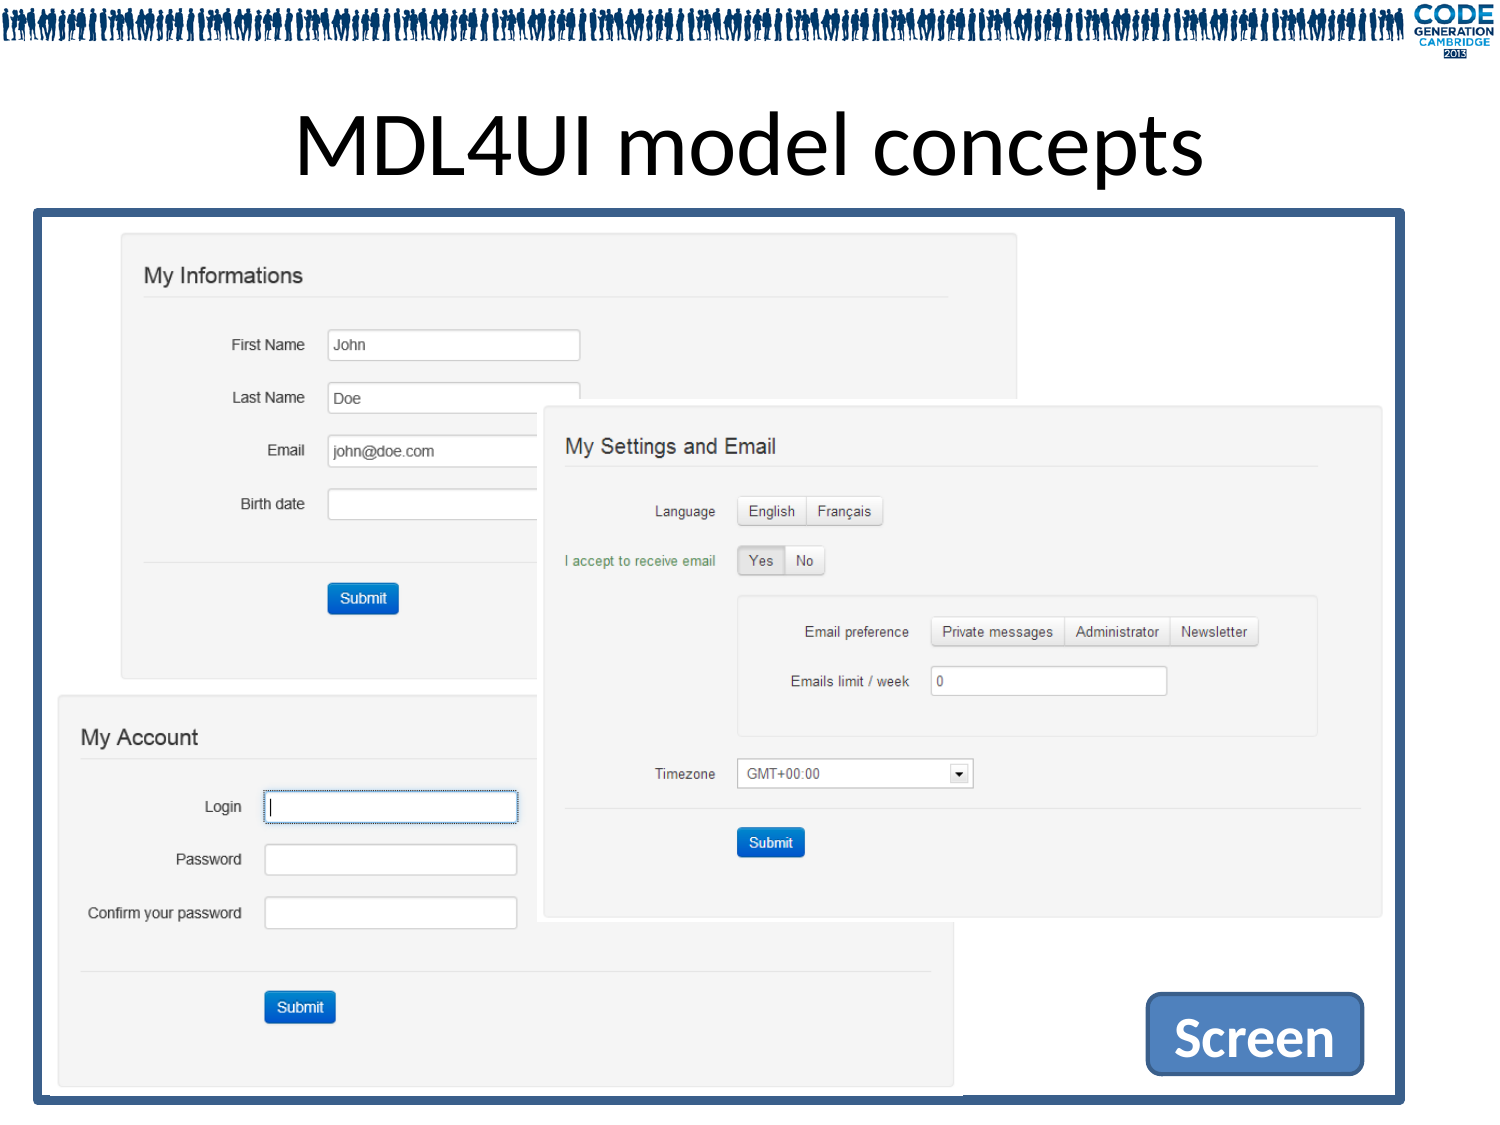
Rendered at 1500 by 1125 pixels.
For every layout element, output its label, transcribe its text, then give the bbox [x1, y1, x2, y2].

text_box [37, 212, 1401, 1101]
title MDL4UI model concepts [75, 45, 1425, 233]
picture [0, 0, 1500, 75]
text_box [49, 224, 1388, 1096]
